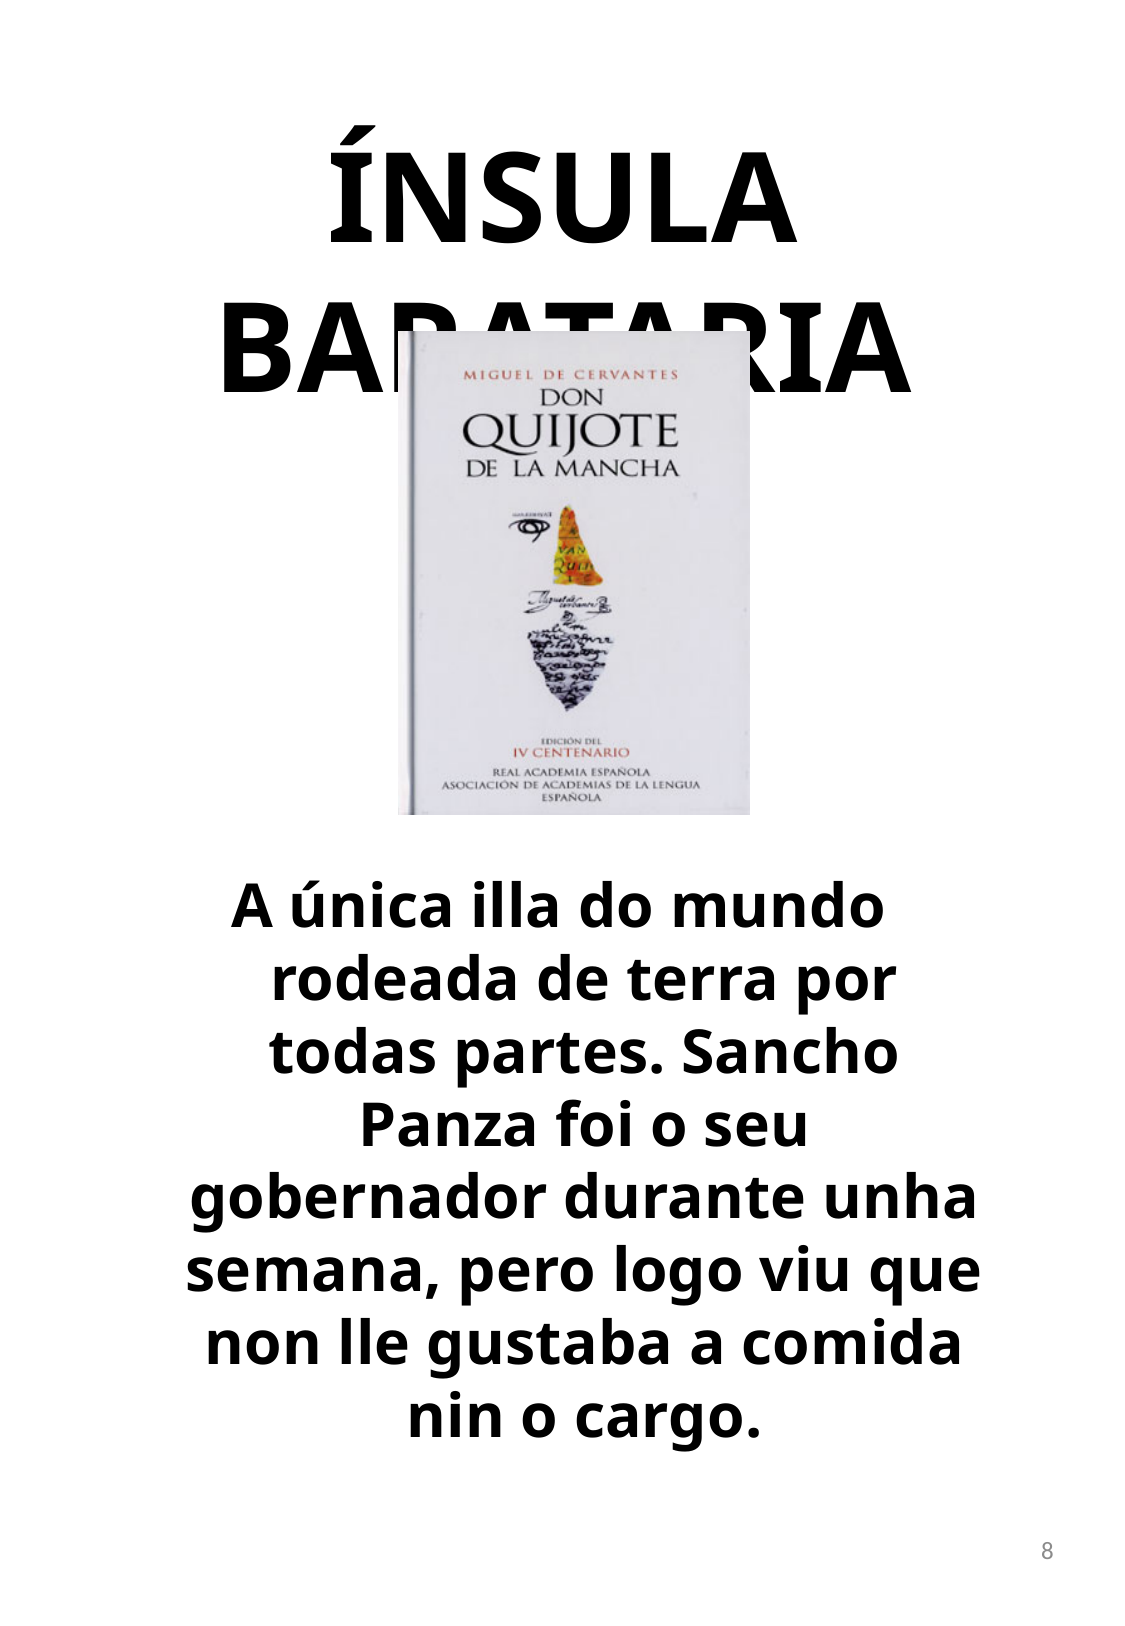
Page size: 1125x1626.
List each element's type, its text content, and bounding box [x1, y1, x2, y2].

slide_number 8 [806, 1506, 1069, 1593]
picture [398, 331, 751, 815]
title ÍNSULA BARATARIA [58, 167, 1067, 368]
text_box A única illa do mundo rodeada de terra por todas partes. Sancho Panza foi o seu gobernador durante unha semana, pero logo viu que non lle gustaba a comida nin o cargo. [117, 859, 1001, 1469]
